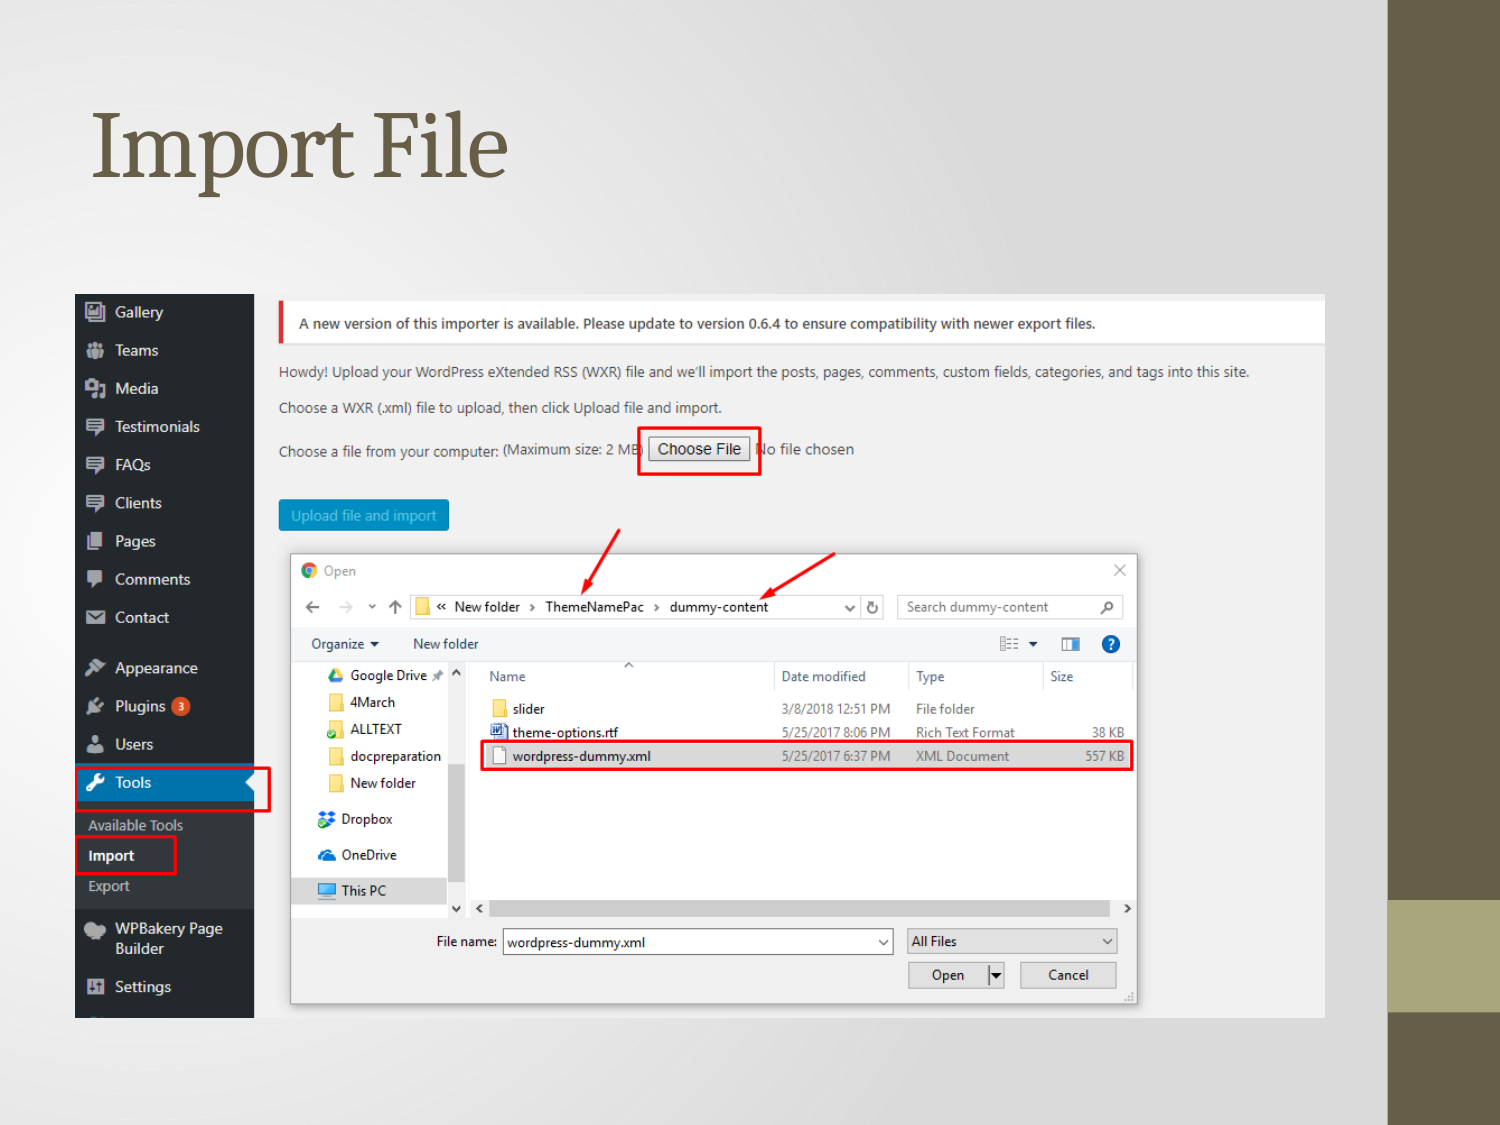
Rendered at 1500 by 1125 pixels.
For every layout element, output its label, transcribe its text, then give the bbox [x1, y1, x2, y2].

title Import File [75, 45, 1325, 233]
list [74, 294, 1326, 1018]
